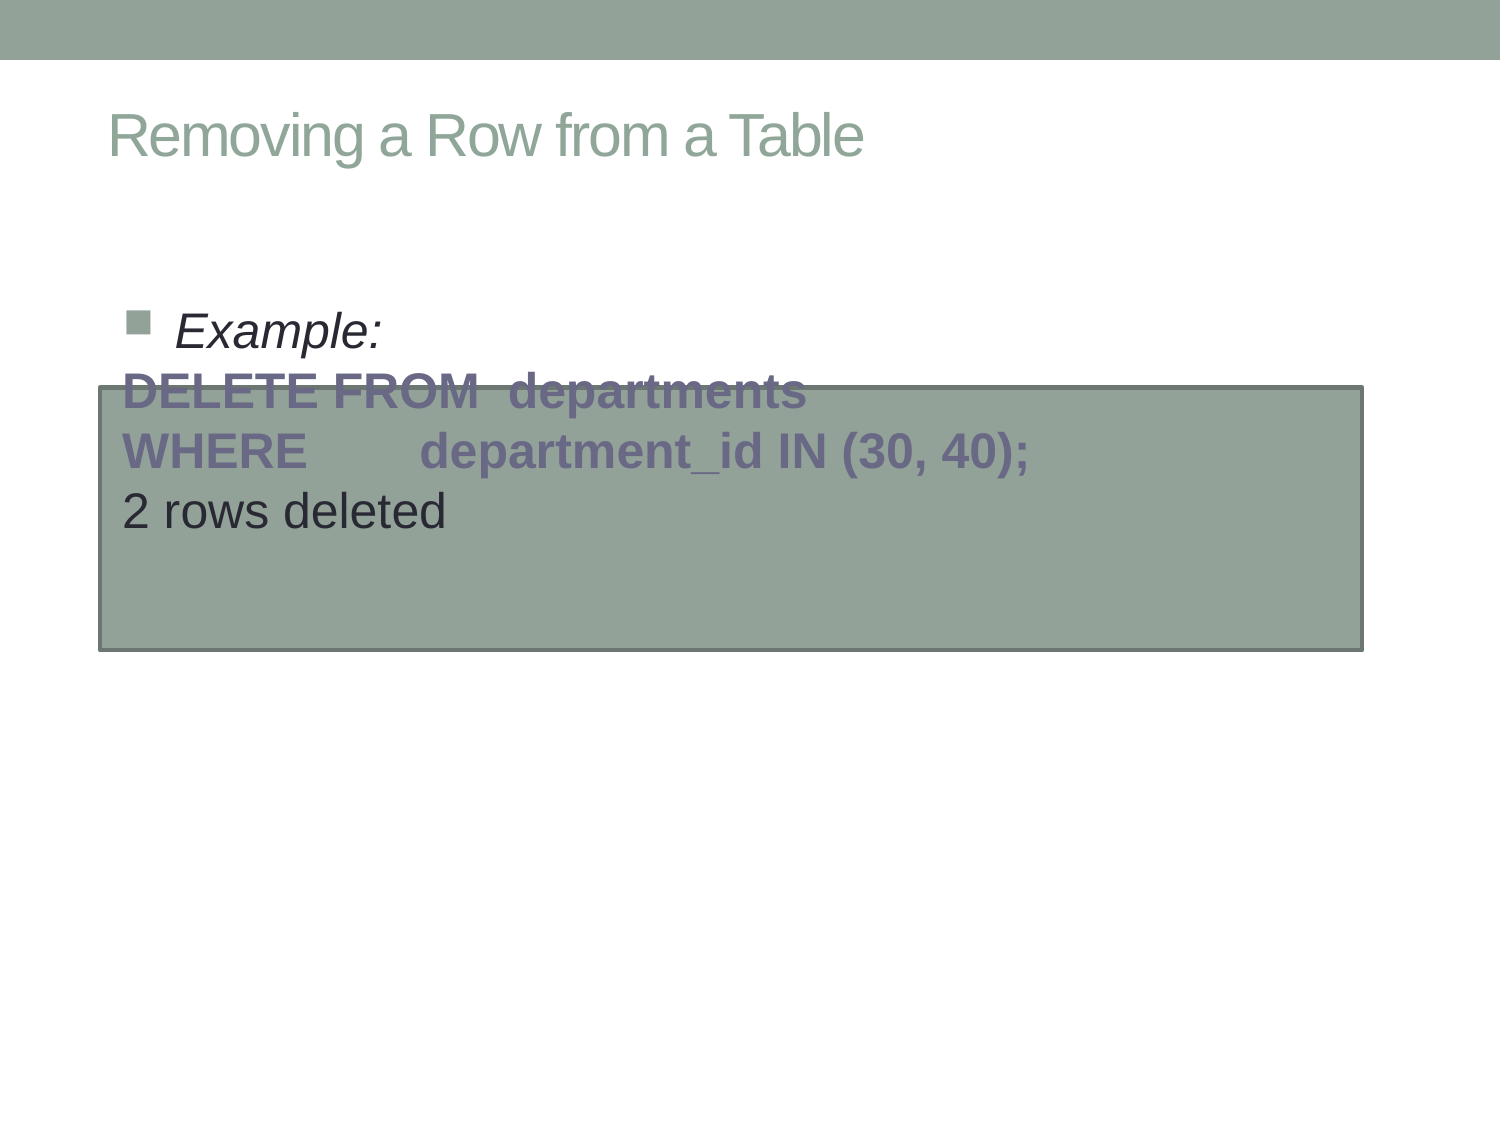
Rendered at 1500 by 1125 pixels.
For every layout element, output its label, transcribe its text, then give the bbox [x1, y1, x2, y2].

title Removing a Row from a Table [75, 87, 1425, 250]
list Example: DELETE FROM departments WHERE department_id IN (30, 40); 2 rows deleted [87, 291, 1388, 1050]
